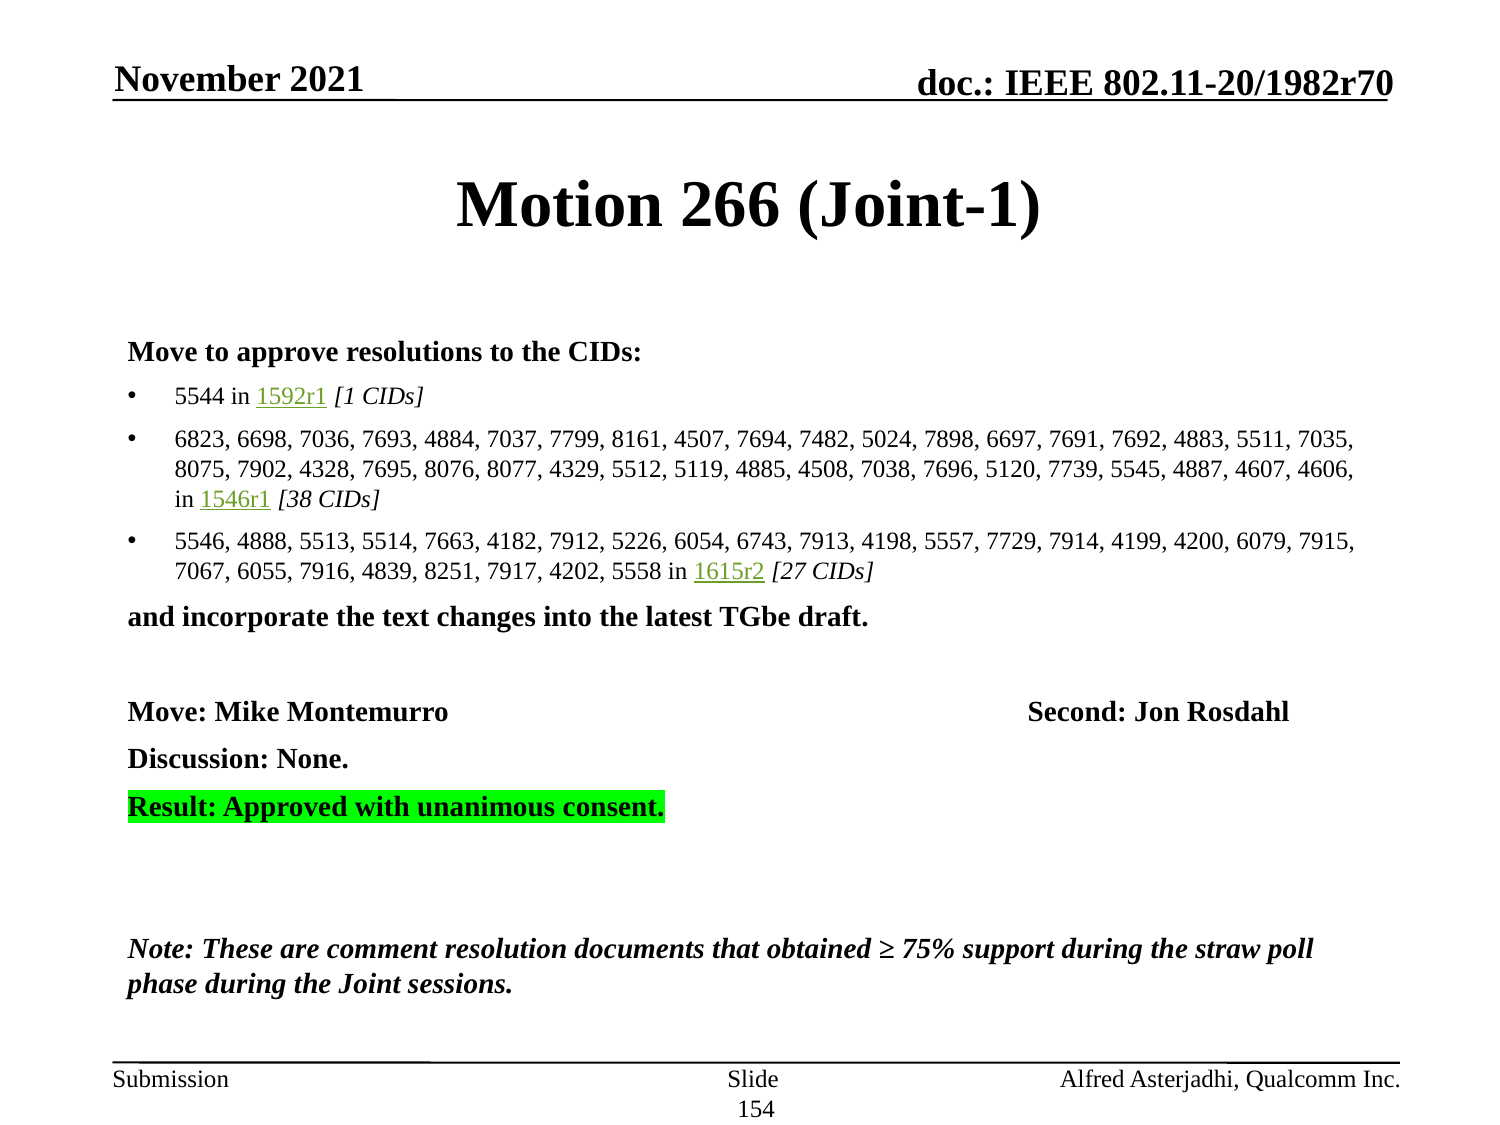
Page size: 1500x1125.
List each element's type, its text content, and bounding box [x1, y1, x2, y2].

slide_number Slide 154 [712, 1061, 800, 1123]
footer Alfred Asterjadhi, Qualcomm Inc. [878, 1061, 1402, 1093]
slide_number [114, 54, 423, 100]
title Motion 266 (Joint-1) [112, 112, 1388, 288]
list Move to approve resolutions to the CIDs: 5544 in 1592r1 [1 CIDs] 6823, 6698, 7036, 7693, 4884, 7037, 7799, 8161, 4507, 7694, 7482, 5024, 7898, 6697, 7691, 7692, 4883, 5511, 7035, 8075, 7902, 4328, 7695, 8076, 8077, 4329, 5512, 5119, 4885, 4508, 7038, 7696, 5120, 7739, 5545, 4887, 4607, 4606, in 1546r1 [38 CIDs] 5546, 4888, 5513, 5514, 7663, 4182, 7912, 5226, 6054, 6743, 7913, 4198, 5557, 7729, 7914, 4199, 4200, 6079, 7915, 7067, 6055, 7916, 4839, 8251, 7917, 4202, 5558 in 1615r2 [27 CIDs] and incorporate the text changes into the latest TGbe draft. Move: Mike Montemurro Second: Jon Rosdahl Discussion: None. Result: Approved with unanimous consent. Note: These are comment resolution documents that obtained ≥ 75% support during the straw poll phase during the Joint sessions. [112, 324, 1388, 1063]
